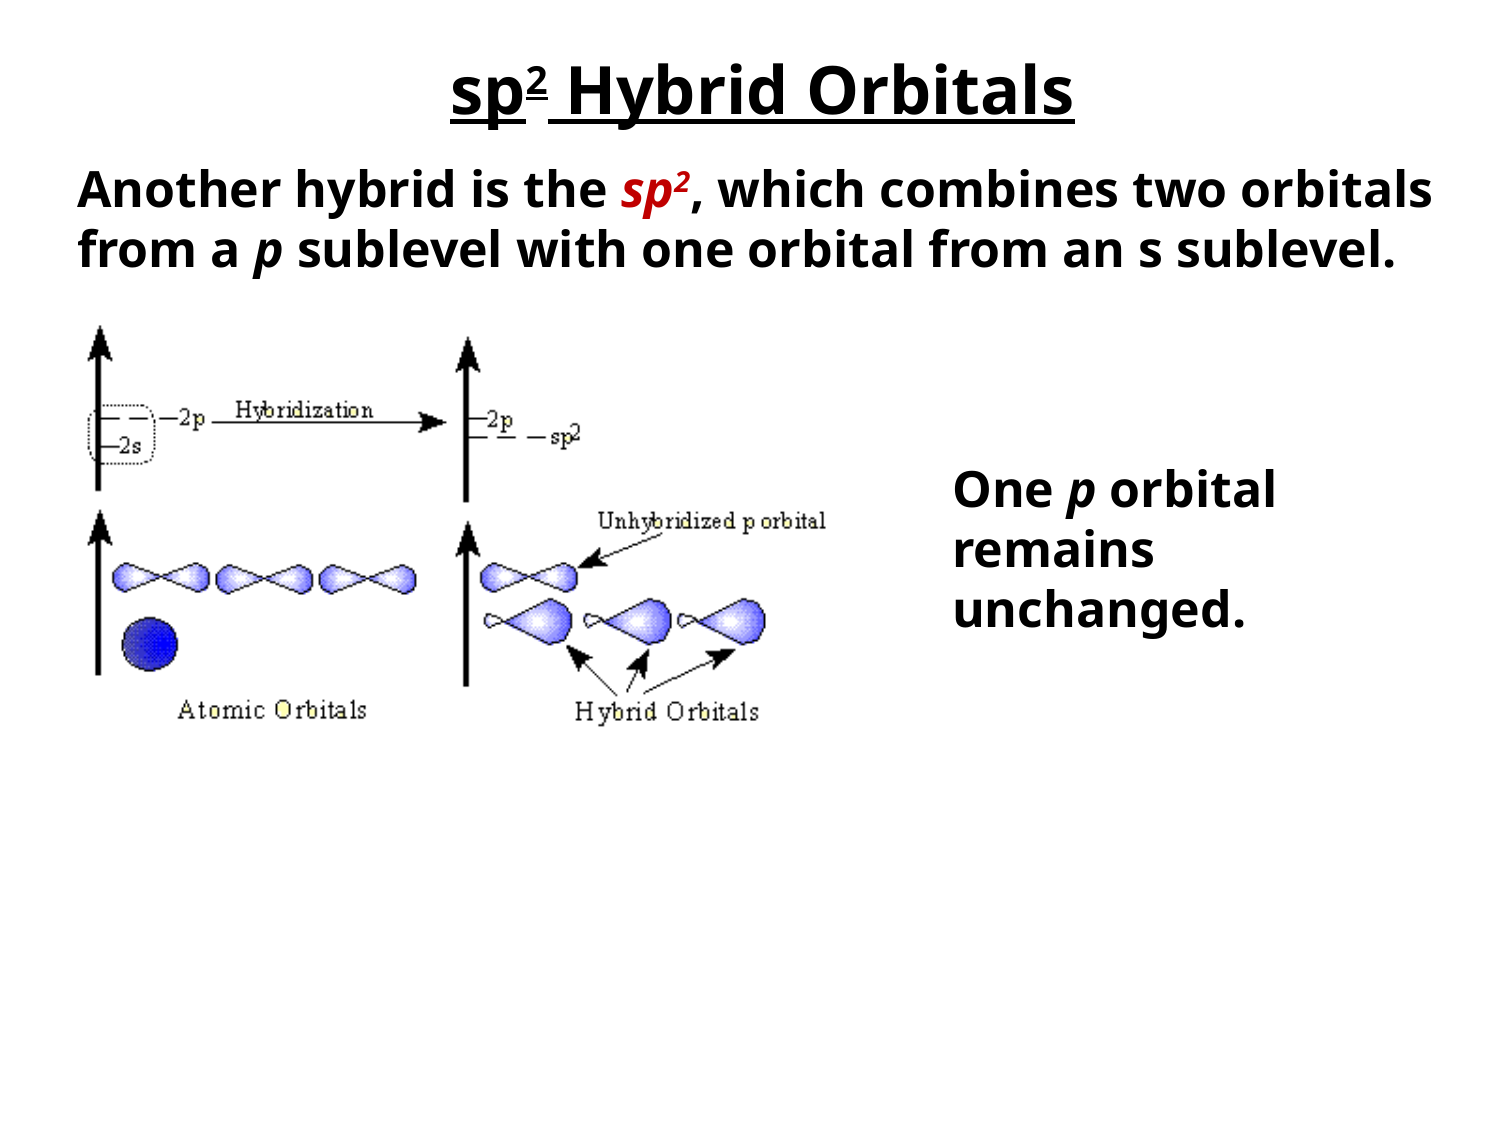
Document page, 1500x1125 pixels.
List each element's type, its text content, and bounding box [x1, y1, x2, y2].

text_box Another hybrid is the sp2, which combines two orbitals from a p sublevel with one orbital from an s sublevel. [62, 149, 1500, 285]
picture [62, 324, 886, 736]
text_box One p orbital remains unchanged. [937, 449, 1463, 645]
title sp2 Hybrid Orbitals [312, 49, 1213, 126]
